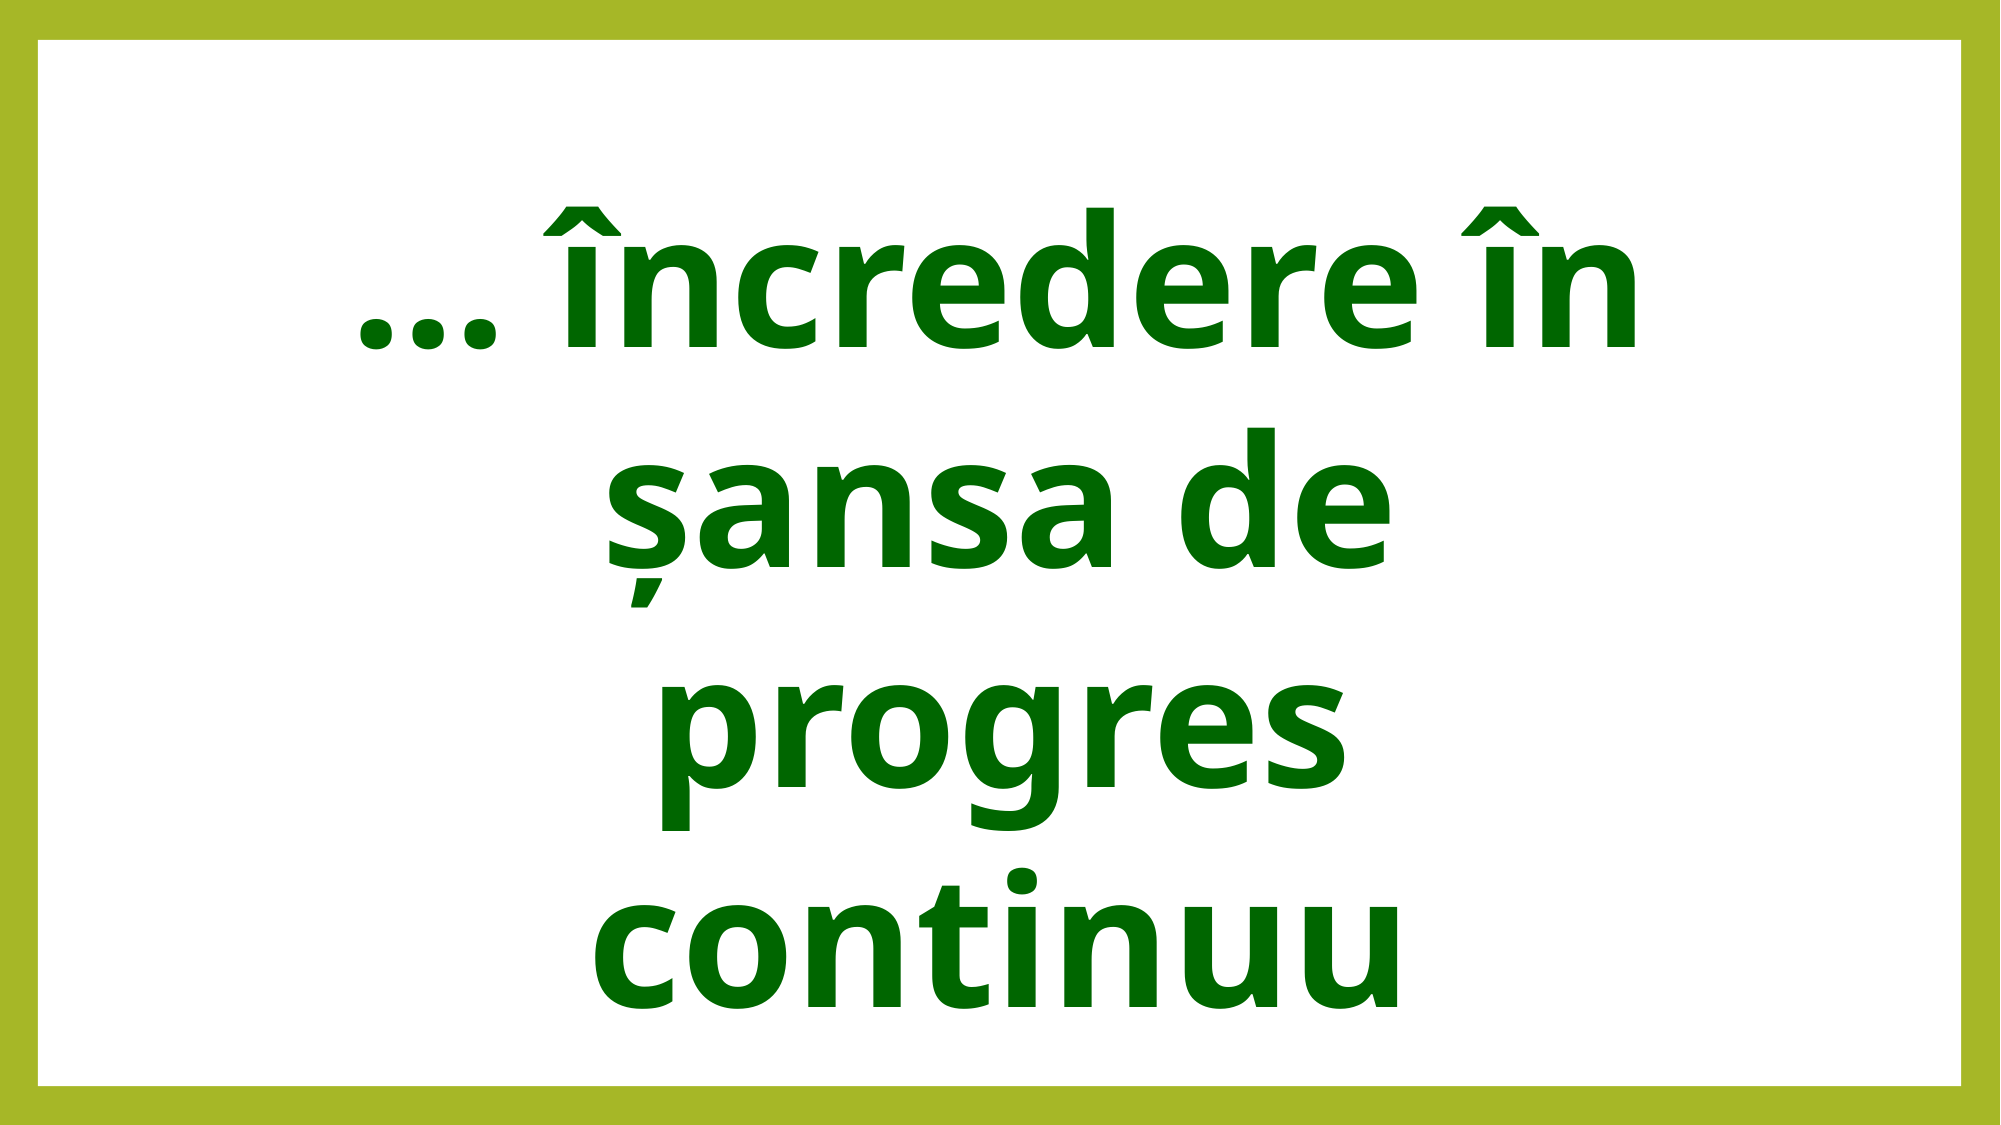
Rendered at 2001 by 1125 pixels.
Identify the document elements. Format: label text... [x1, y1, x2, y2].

text_box ... încredere în şansa de progres continuu [267, 157, 1733, 1052]
